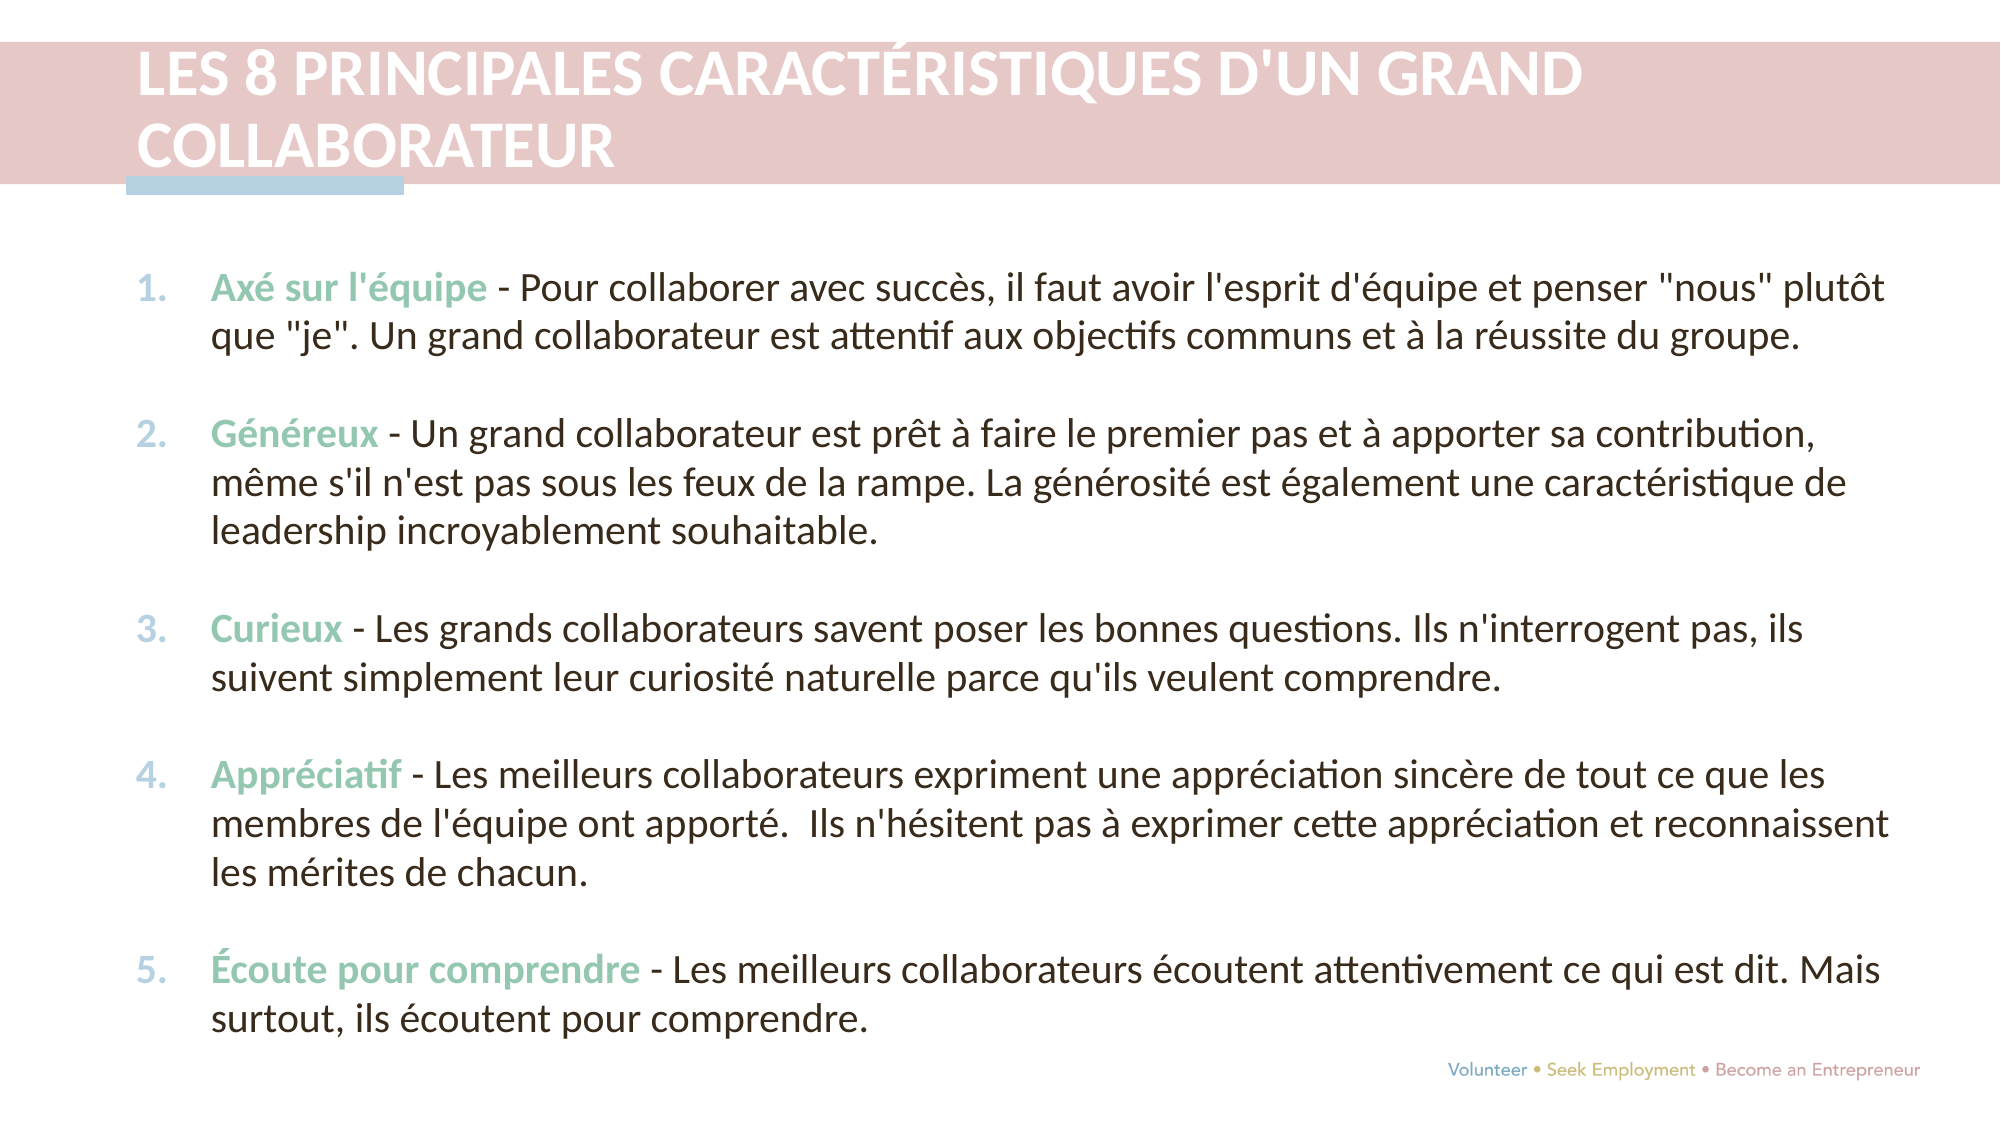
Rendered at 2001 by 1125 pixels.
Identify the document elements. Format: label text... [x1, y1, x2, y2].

list Axé sur l'équipe - Pour collaborer avec succès, il faut avoir l'esprit d'équipe et penser "nous" plutôt que "je". Un grand collaborateur est attentif aux objectifs communs et à la réussite du groupe. Généreux - Un grand collaborateur est prêt à faire le premier pas et à apporter sa contribution, même s'il n'est pas sous les feux de la rampe. La générosité est également une caractéristique de leadership incroyablement souhaitable. Curieux - Les grands collaborateurs savent poser les bonnes questions. Ils n'interrogent pas, ils suivent simplement leur curiosité naturelle parce qu'ils veulent comprendre. Appréciatif - Les meilleurs collaborateurs expriment une appréciation sincère de tout ce que les membres de l'équipe ont apporté. Ils n'hésitent pas à exprimer cette appréciation et reconnaissent les mérites de chacun. Écoute pour comprendre - Les meilleurs collaborateurs écoutent attentivement ce qui est dit. Mais surtout, ils écoutent pour comprendre. [121, 253, 1913, 1020]
picture [1418, 1046, 1971, 1103]
list LES 8 PRINCIPALES CARACTÉRISTIQUES D'UN GRAND COLLABORATEUR [123, 51, 1913, 170]
